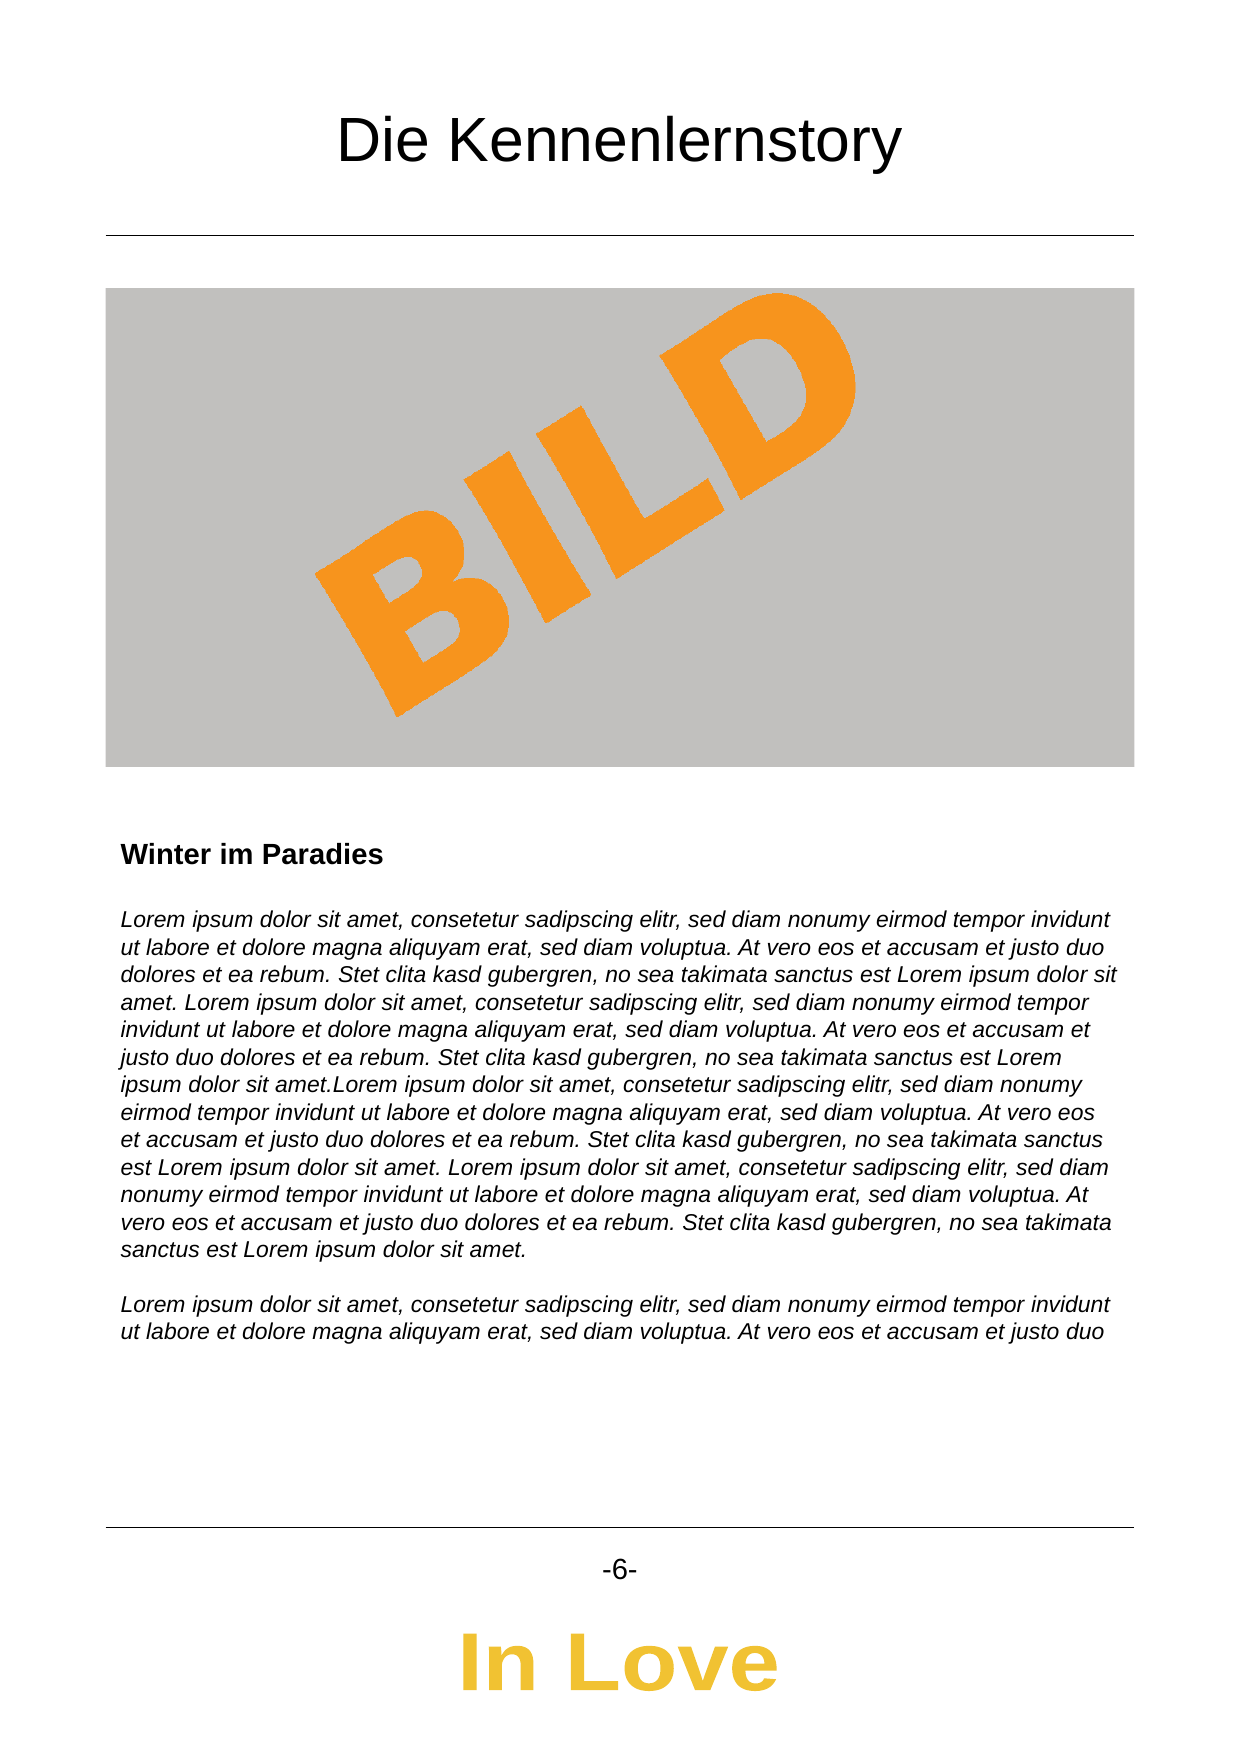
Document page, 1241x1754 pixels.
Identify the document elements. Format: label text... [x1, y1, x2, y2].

text_box -6- [538, 1539, 702, 1597]
text_box Die Kennenlernstory [307, 83, 933, 199]
picture [105, 288, 1135, 768]
text_box Winter im Paradies Lorem ipsum dolor sit amet, consetetur sadipscing elitr, sed diam nonumy eirmod tempor invidunt ut labore et dolore magna aliquyam erat, sed diam voluptua. At vero eos et accusam et justo duo dolores et ea rebum. Stet clita kasd gubergren, no sea takimata sanctus est Lorem ipsum dolor sit amet. Lorem ipsum dolor sit amet, consetetur sadipscing elitr, sed diam nonumy eirmod tempor invidunt ut labore et dolore magna aliquyam erat, sed diam voluptua. At vero eos et accusam et justo duo dolores et ea rebum. Stet clita kasd gubergren, no sea takimata sanctus est Lorem ipsum dolor sit amet.Lorem ipsum dolor sit amet, consetetur sadipscing elitr, sed diam nonumy eirmod tempor invidunt ut labore et dolore magna aliquyam erat, sed diam voluptua. At vero eos et accusam et justo duo dolores et ea rebum. Stet clita kasd gubergren, no sea takimata sanctus est Lorem ipsum dolor sit amet. Lorem ipsum dolor sit amet, consetetur sadipscing elitr, sed diam nonumy eirmod tempor invidunt ut labore et dolore magna aliquyam erat, sed diam voluptua. At vero eos et accusam et justo duo dolores et ea rebum. Stet clita kasd gubergren, no sea takimata sanctus est Lorem ipsum dolor sit amet. Lorem ipsum dolor sit amet, consetetur sadipscing elitr, sed diam nonumy eirmod tempor invidunt ut labore et dolore magna aliquyam erat, sed diam voluptua. At vero eos et accusam et justo duo [105, 820, 1135, 1444]
